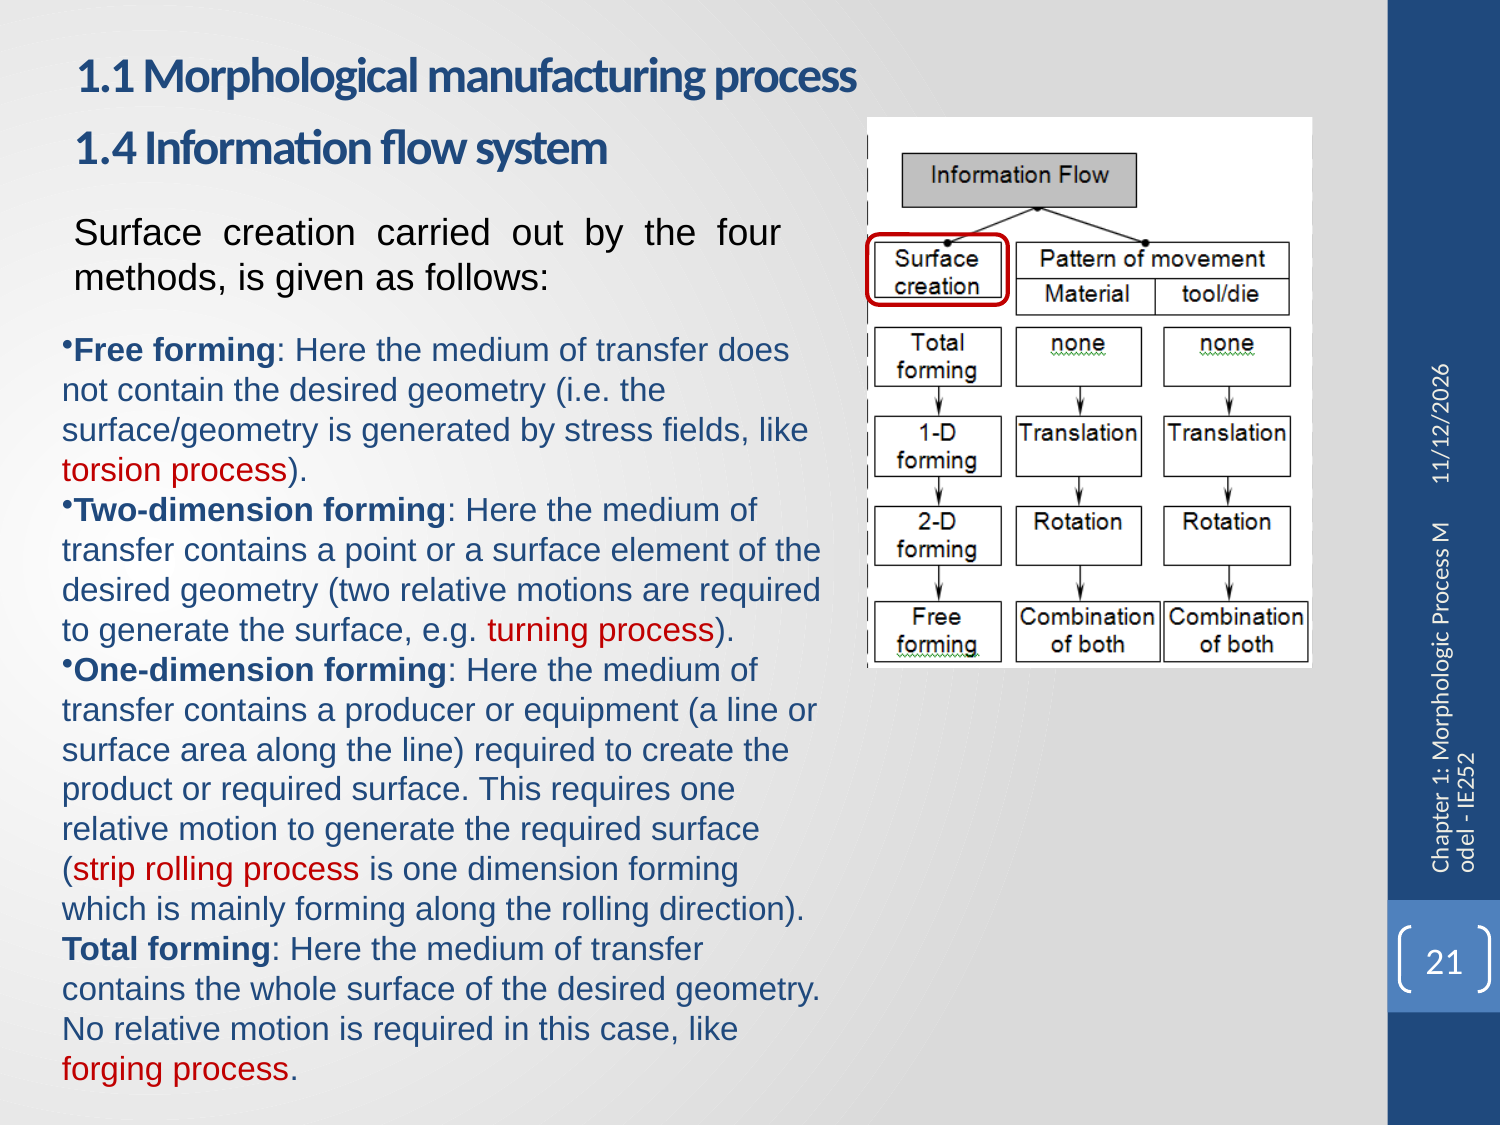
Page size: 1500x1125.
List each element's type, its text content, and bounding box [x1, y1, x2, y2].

text_box Free forming: Here the medium of transfer does not contain the desired geometry (i.e. the surface/geometry is generated by stress fields, like torsion process). Two-dimension forming: Here the medium of transfer contains a point or a surface element of the desired geometry (two relative motions are required to generate the surface, e.g. turning process). One-dimension forming: Here the medium of transfer contains a producer or equipment (a line or surface area along the line) required to create the product or required surface. This requires one relative motion to generate the required surface (strip rolling process is one dimension forming which is mainly forming along the rolling direction). Total forming: Here the medium of transfer contains the whole surface of the desired geometry. No relative motion is required in this case, like forging process. [46, 320, 844, 1095]
footer Chapter 1: Morphologic Process Model - IE252 [1408, 500, 1469, 889]
text_box Surface creation carried out by the four methods, is given as follows: [58, 199, 797, 320]
text_box 1.1 Morphological manufacturing process [60, 35, 883, 200]
slide_number 21 [1397, 925, 1492, 994]
text_box 4 Information flow system [58, 107, 762, 199]
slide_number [1408, 100, 1469, 500]
picture [866, 116, 1313, 669]
